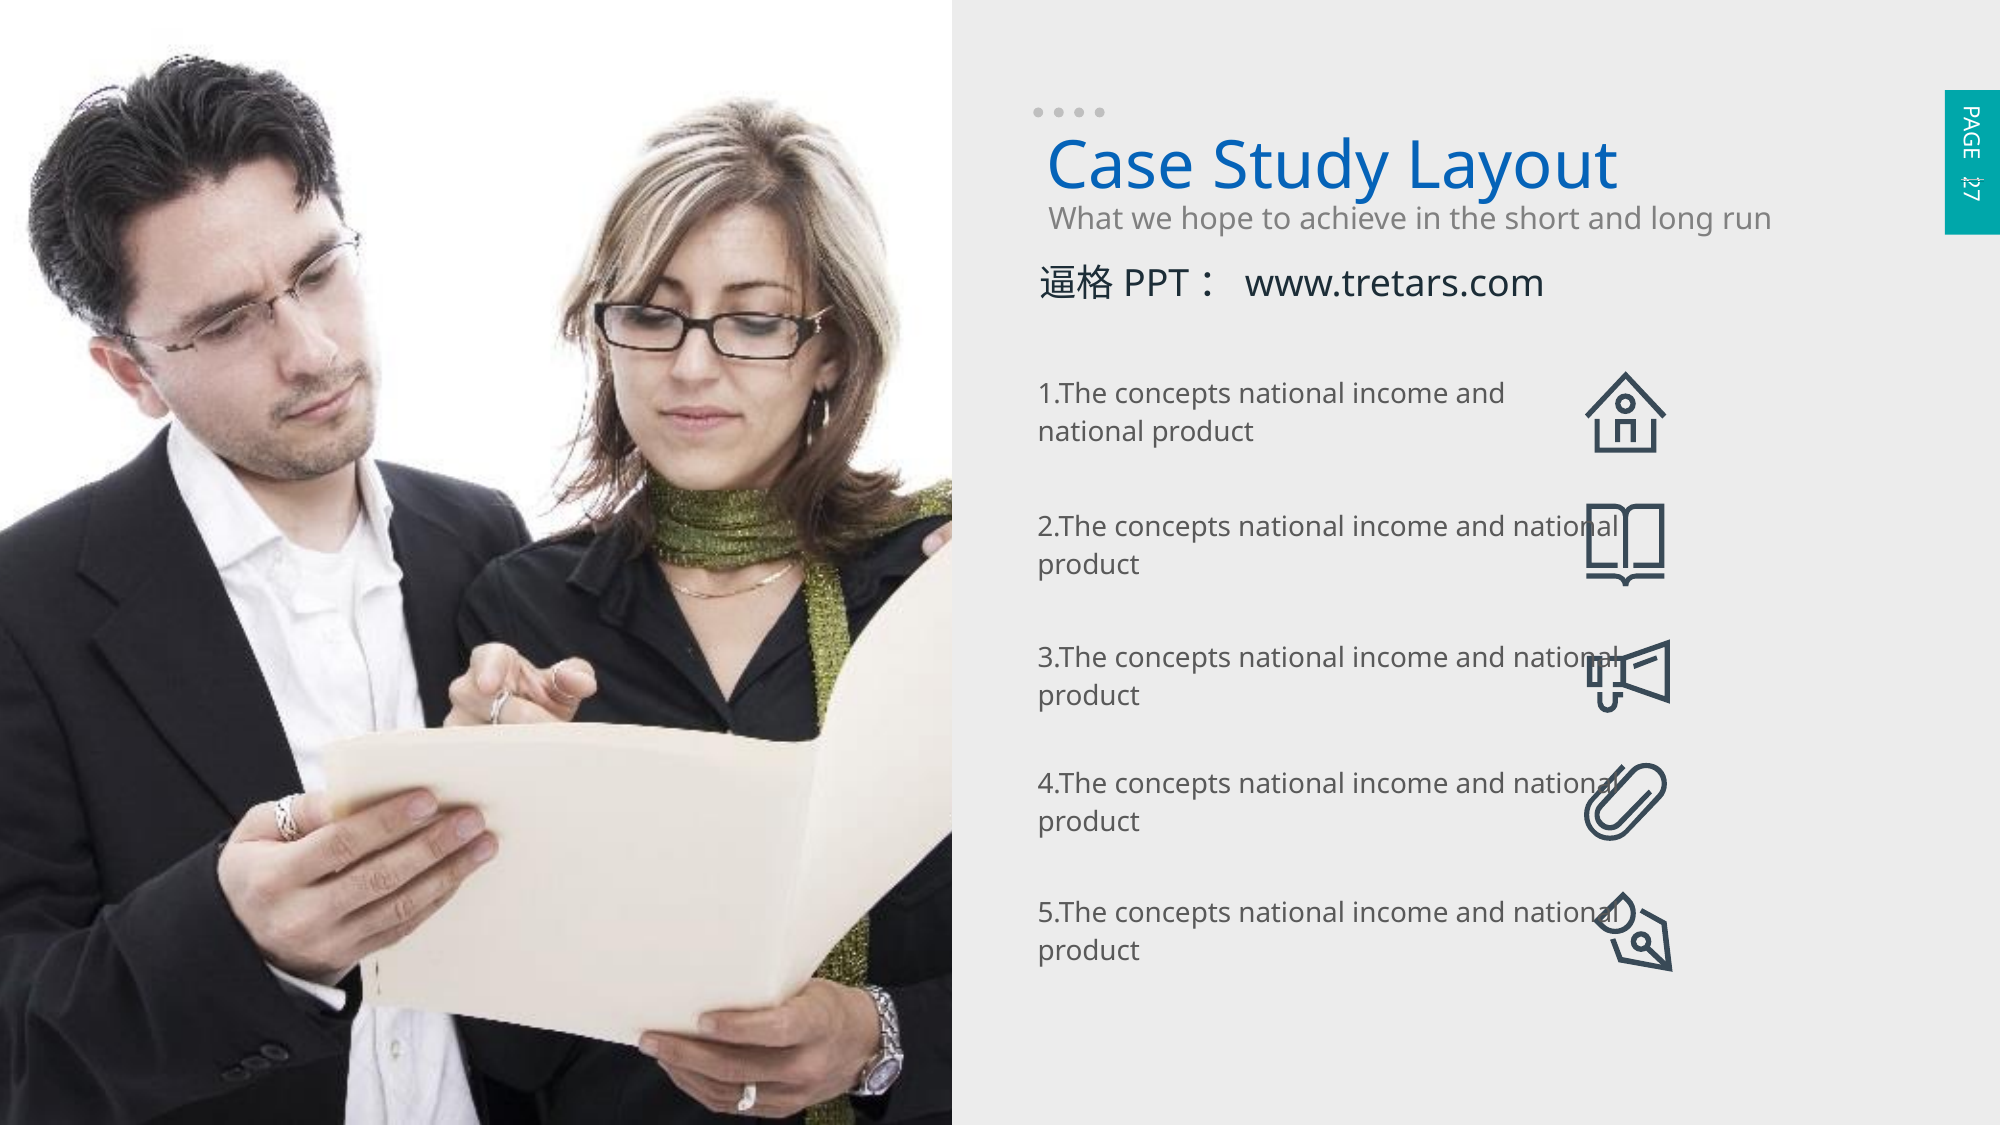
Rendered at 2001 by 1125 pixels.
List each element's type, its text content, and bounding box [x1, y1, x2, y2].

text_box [1022, 627, 1670, 720]
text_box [1022, 363, 1667, 456]
text_box 逼格PPT：www.tretars.com [1024, 251, 1560, 312]
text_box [1944, 90, 2000, 235]
picture [0, 0, 952, 1125]
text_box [1022, 496, 1665, 589]
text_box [1022, 883, 1673, 975]
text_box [1013, 107, 1807, 244]
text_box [1022, 753, 1667, 846]
